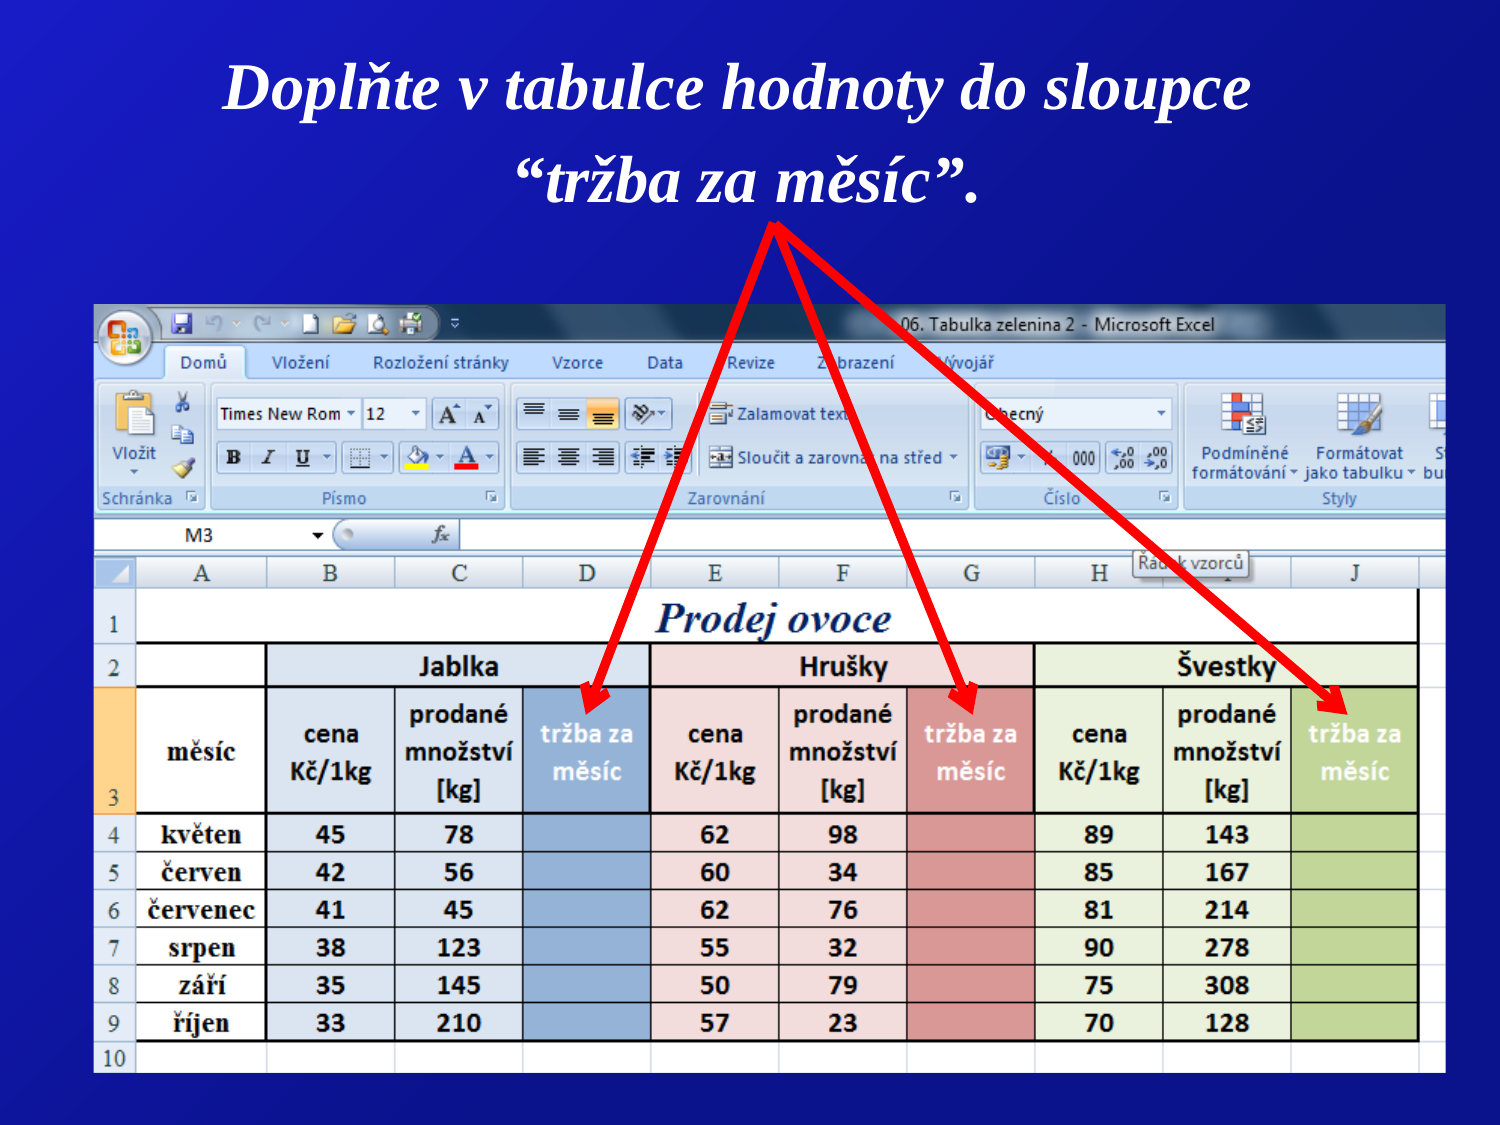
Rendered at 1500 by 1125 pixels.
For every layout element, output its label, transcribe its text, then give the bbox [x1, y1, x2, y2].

picture [93, 304, 1446, 1073]
text_box Doplňte v tabulce hodnoty do sloupce “tržba za měsíc”. [46, 35, 1430, 211]
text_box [774, 223, 1348, 716]
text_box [628, 370, 769, 569]
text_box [433, 374, 624, 563]
